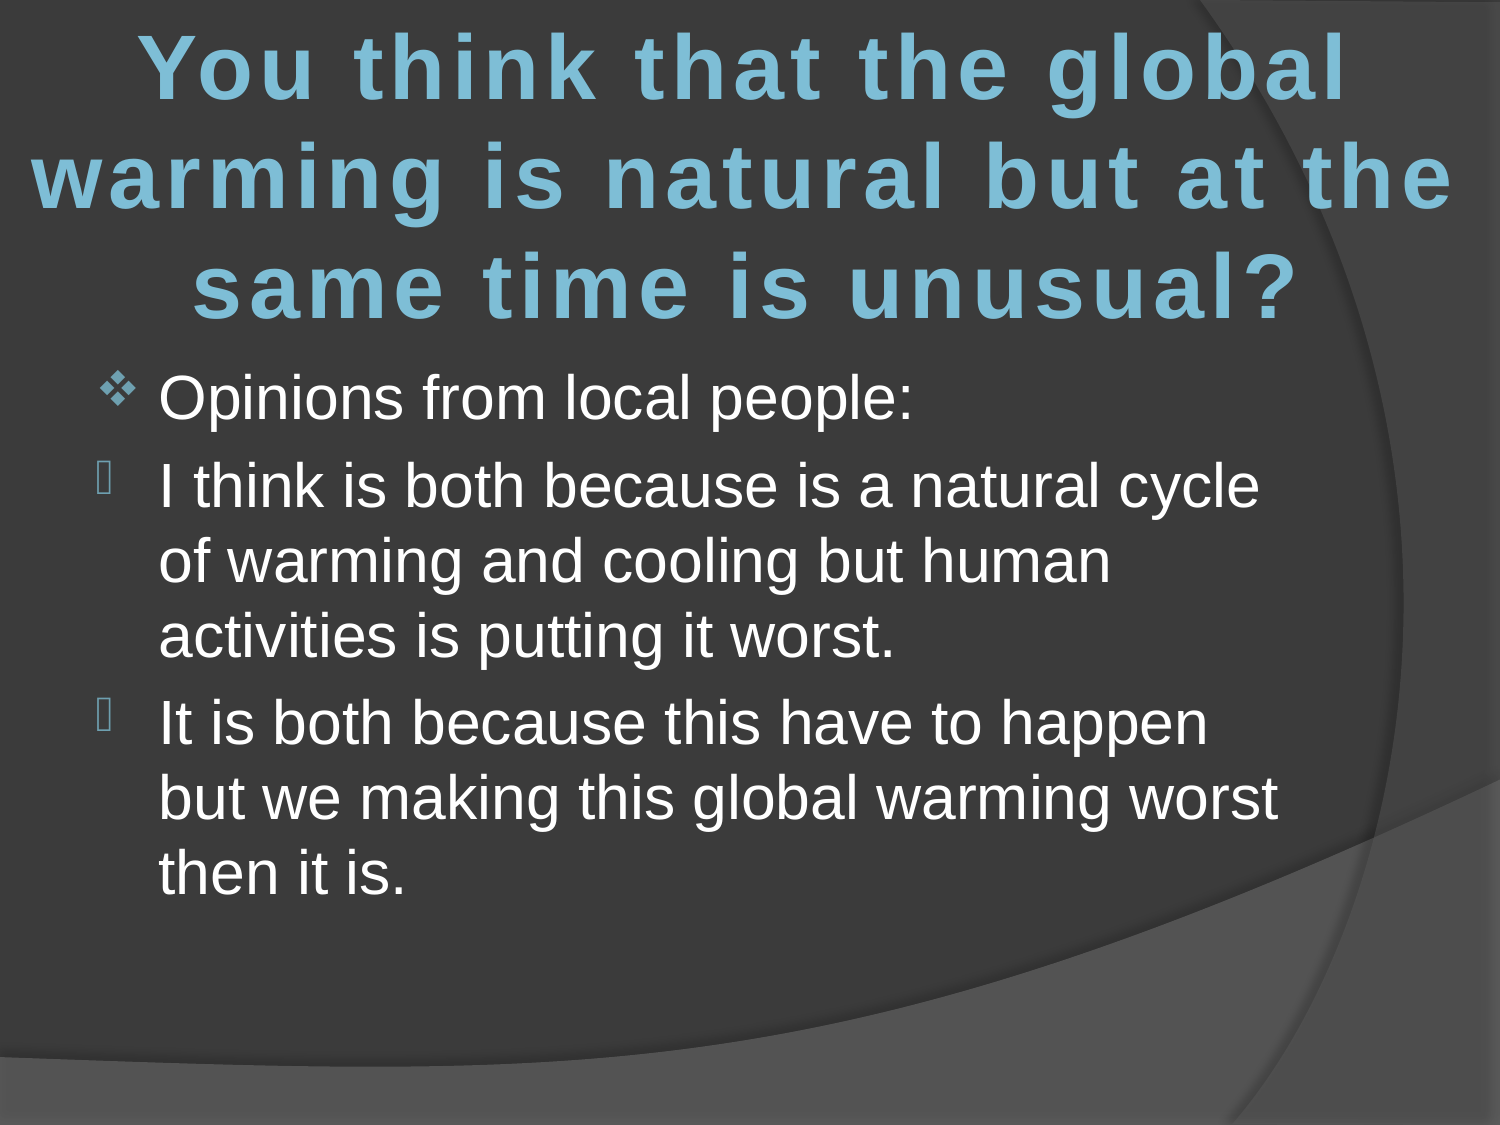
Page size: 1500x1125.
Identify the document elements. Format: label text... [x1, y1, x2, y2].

text_box You think that the global warming is natural but at the same time is unusual? [0, 0, 1493, 345]
list Opinions from local people: I think is both because is a natural cycle of warming and cooling but human activities is putting it worst. It is both because this have to happen but we making this global warming worst then it is. [75, 350, 1300, 1093]
